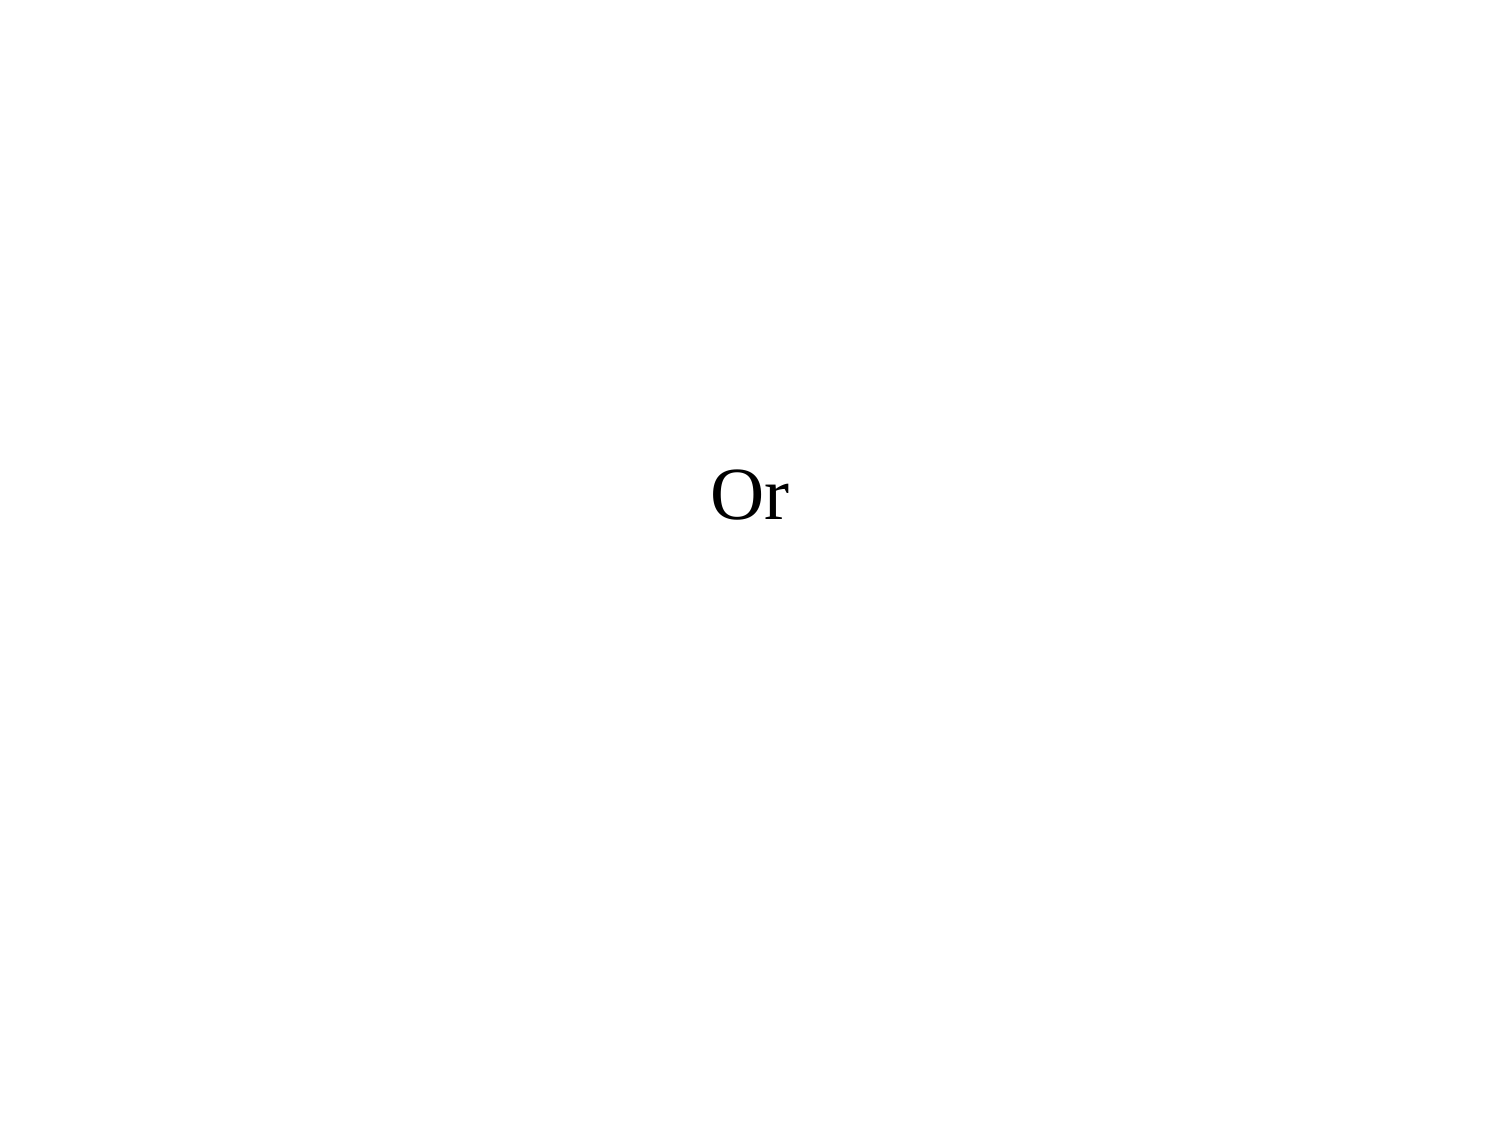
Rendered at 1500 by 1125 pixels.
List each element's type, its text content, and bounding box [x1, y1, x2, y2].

text_box Or [0, 437, 1500, 543]
